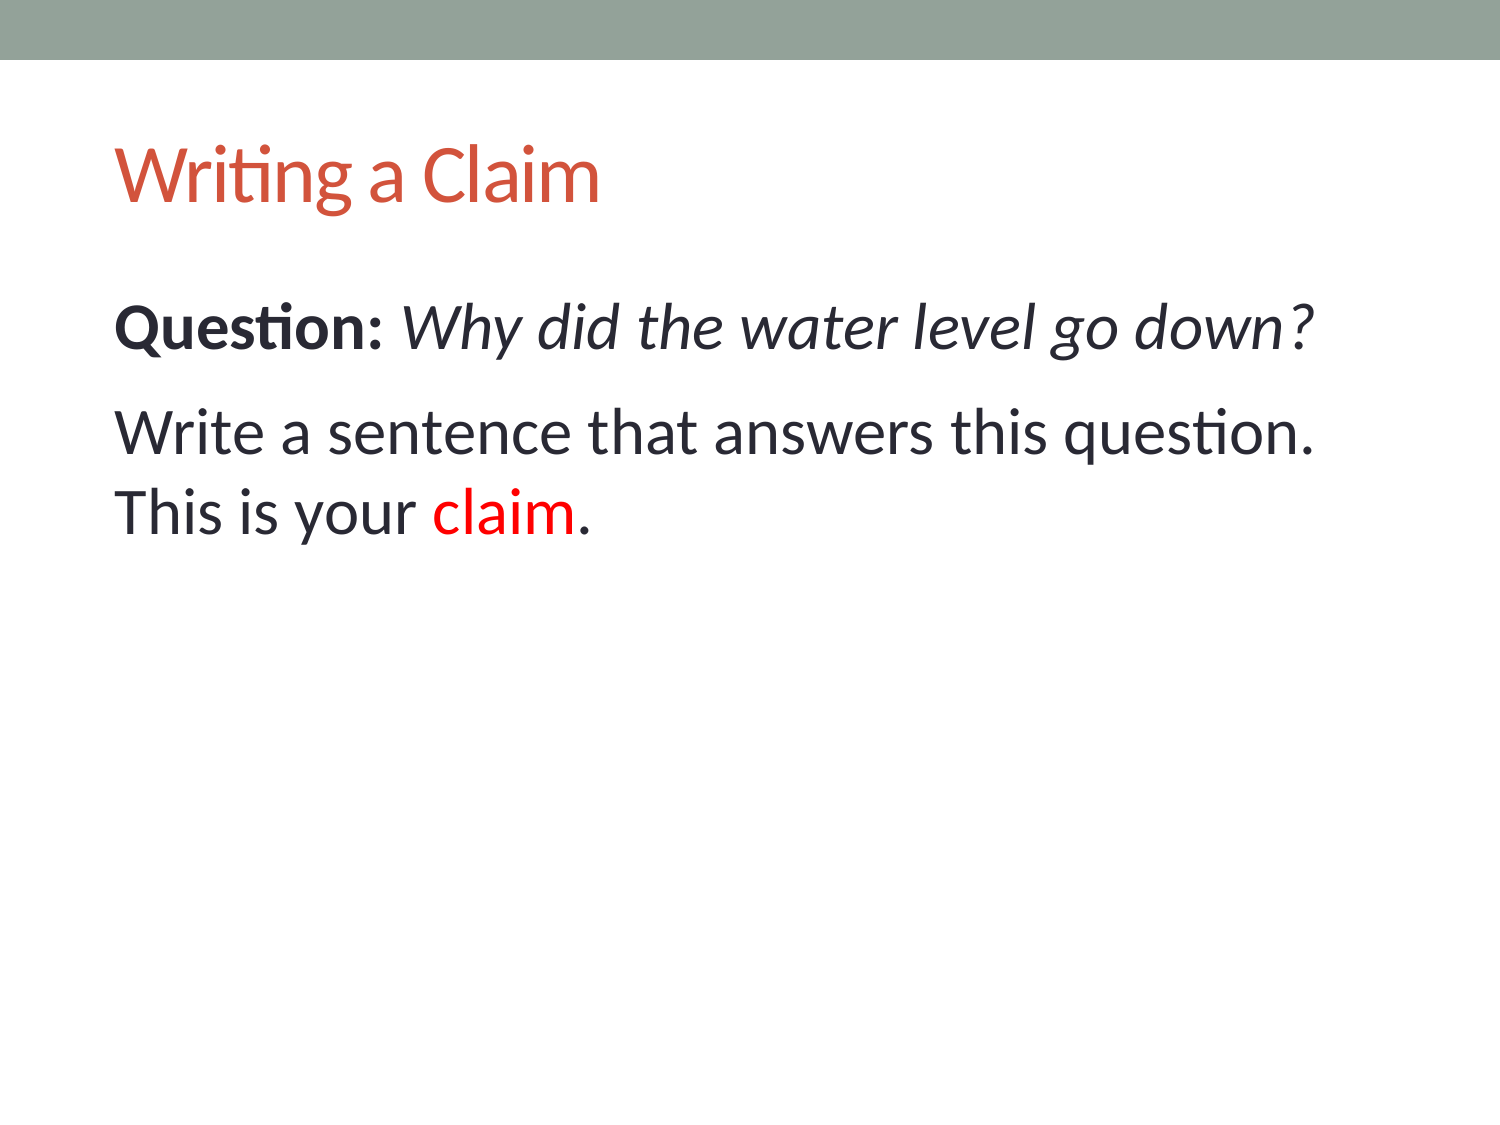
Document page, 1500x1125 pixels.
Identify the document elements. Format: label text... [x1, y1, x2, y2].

list Question: Why did the water level go down? Write a sentence that answers this question. This is your claim. [99, 275, 1425, 1050]
title Writing a Claim [99, 62, 1425, 275]
